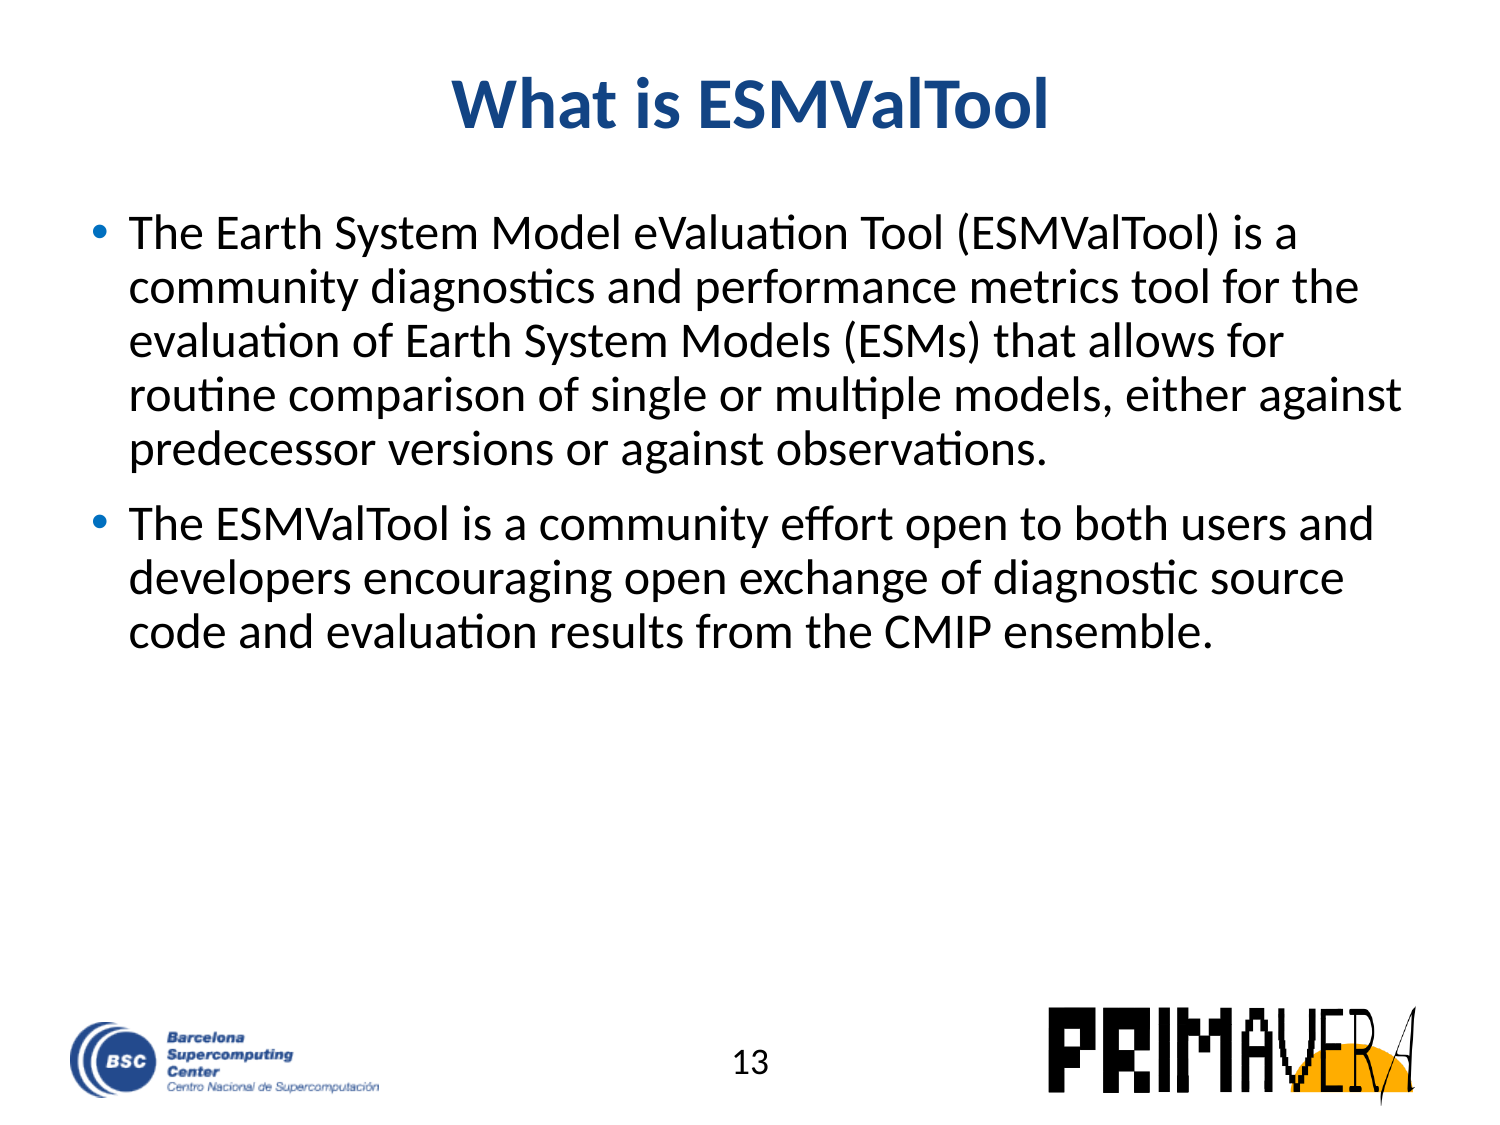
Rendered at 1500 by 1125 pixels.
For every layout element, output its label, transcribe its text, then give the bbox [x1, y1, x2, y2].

picture [70, 1022, 379, 1098]
list The Earth System Model eValuation Tool (ESMValTool) is a community diagnostics and performance metrics tool for the evaluation of Earth System Models (ESMs) that allows for routine comparison of single or multiple models, either against predecessor versions or against observations. The ESMValTool is a community effort open to both users and developers encouraging open exchange of diagnostic source code and evaluation results from the CMIP ensemble. [76, 199, 1427, 993]
picture [1034, 991, 1430, 1106]
title What is ESMValTool [76, 35, 1427, 174]
